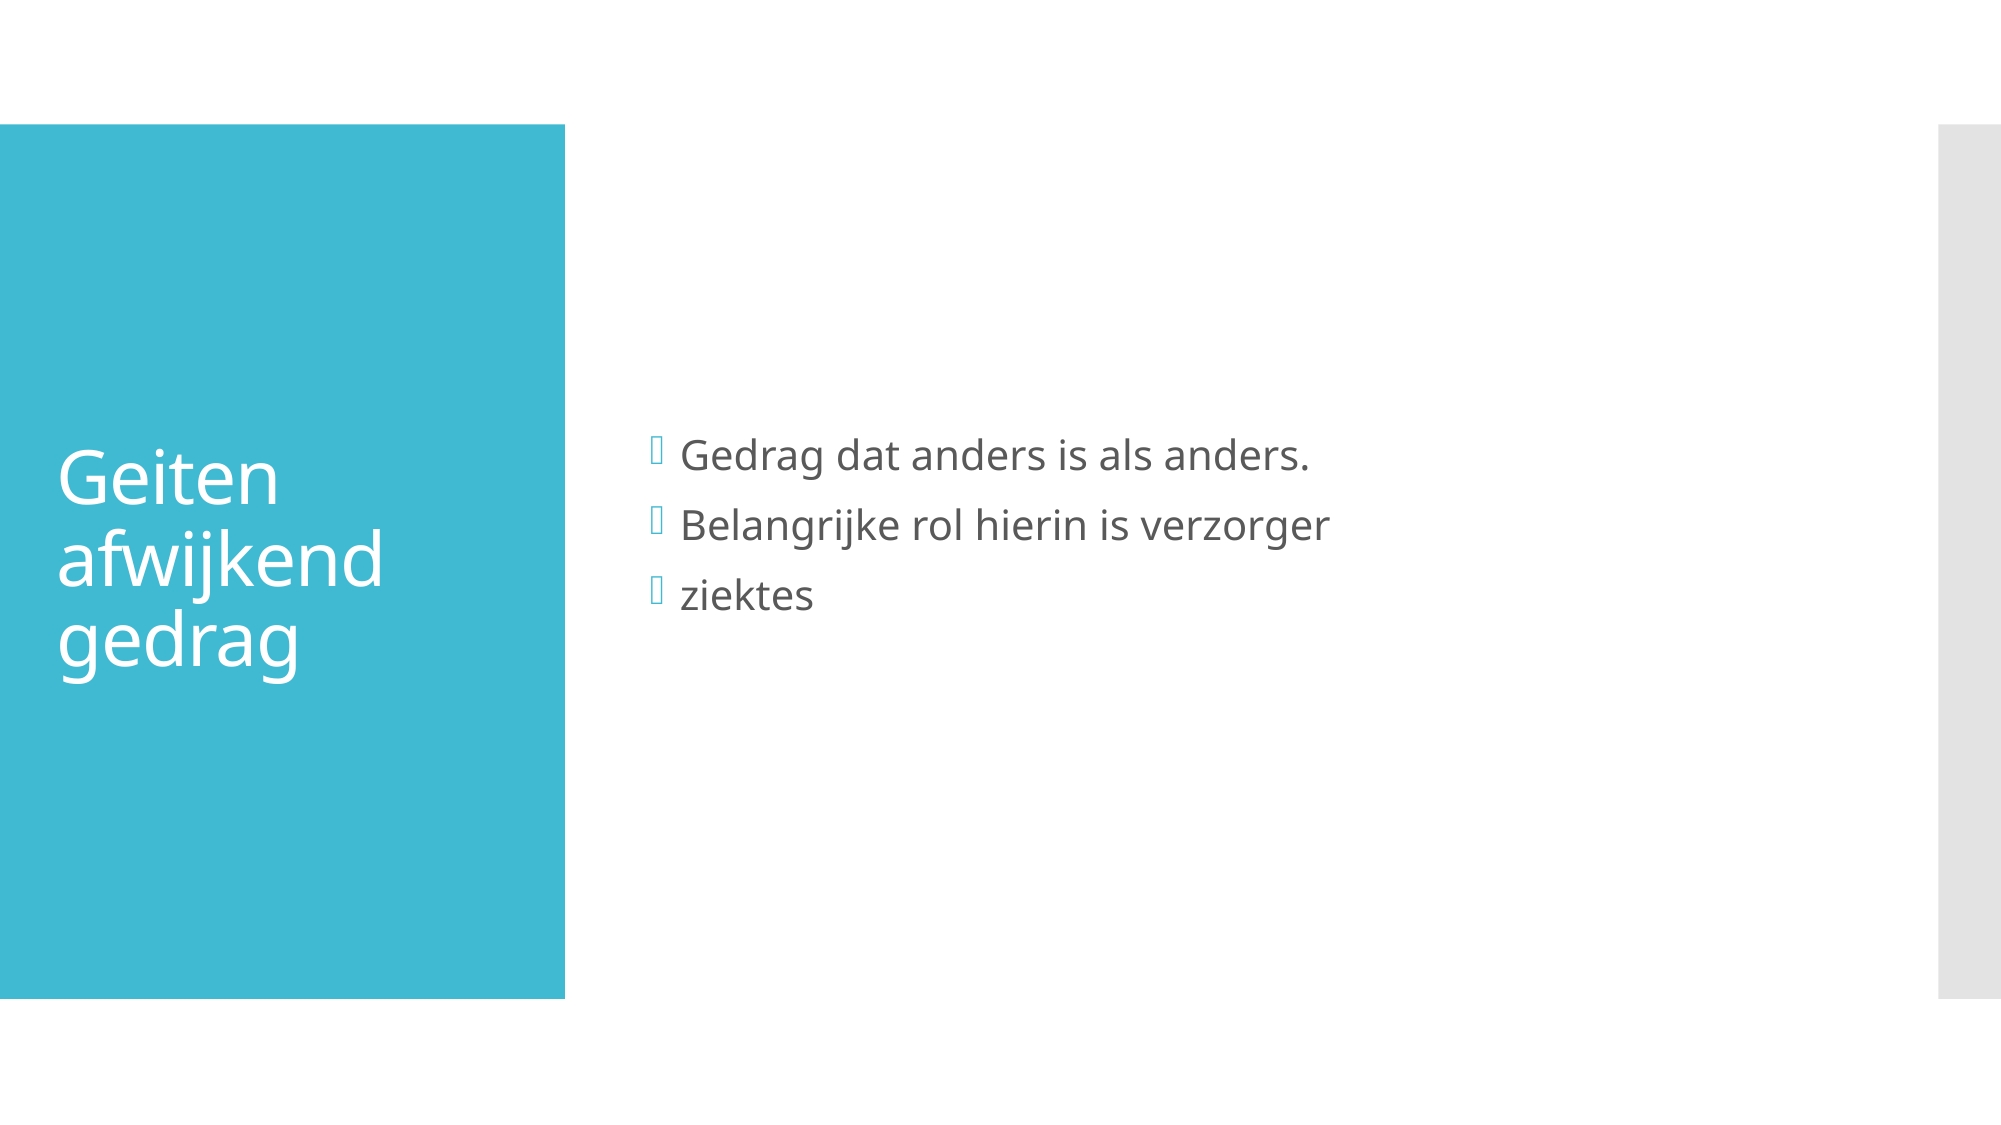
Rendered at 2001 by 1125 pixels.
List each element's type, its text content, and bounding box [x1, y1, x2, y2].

title Geiten afwijkend gedrag [41, 184, 525, 940]
list Gedrag dat anders is als anders. Belangrijke rol hierin is verzorger ziektes [634, 141, 1835, 982]
